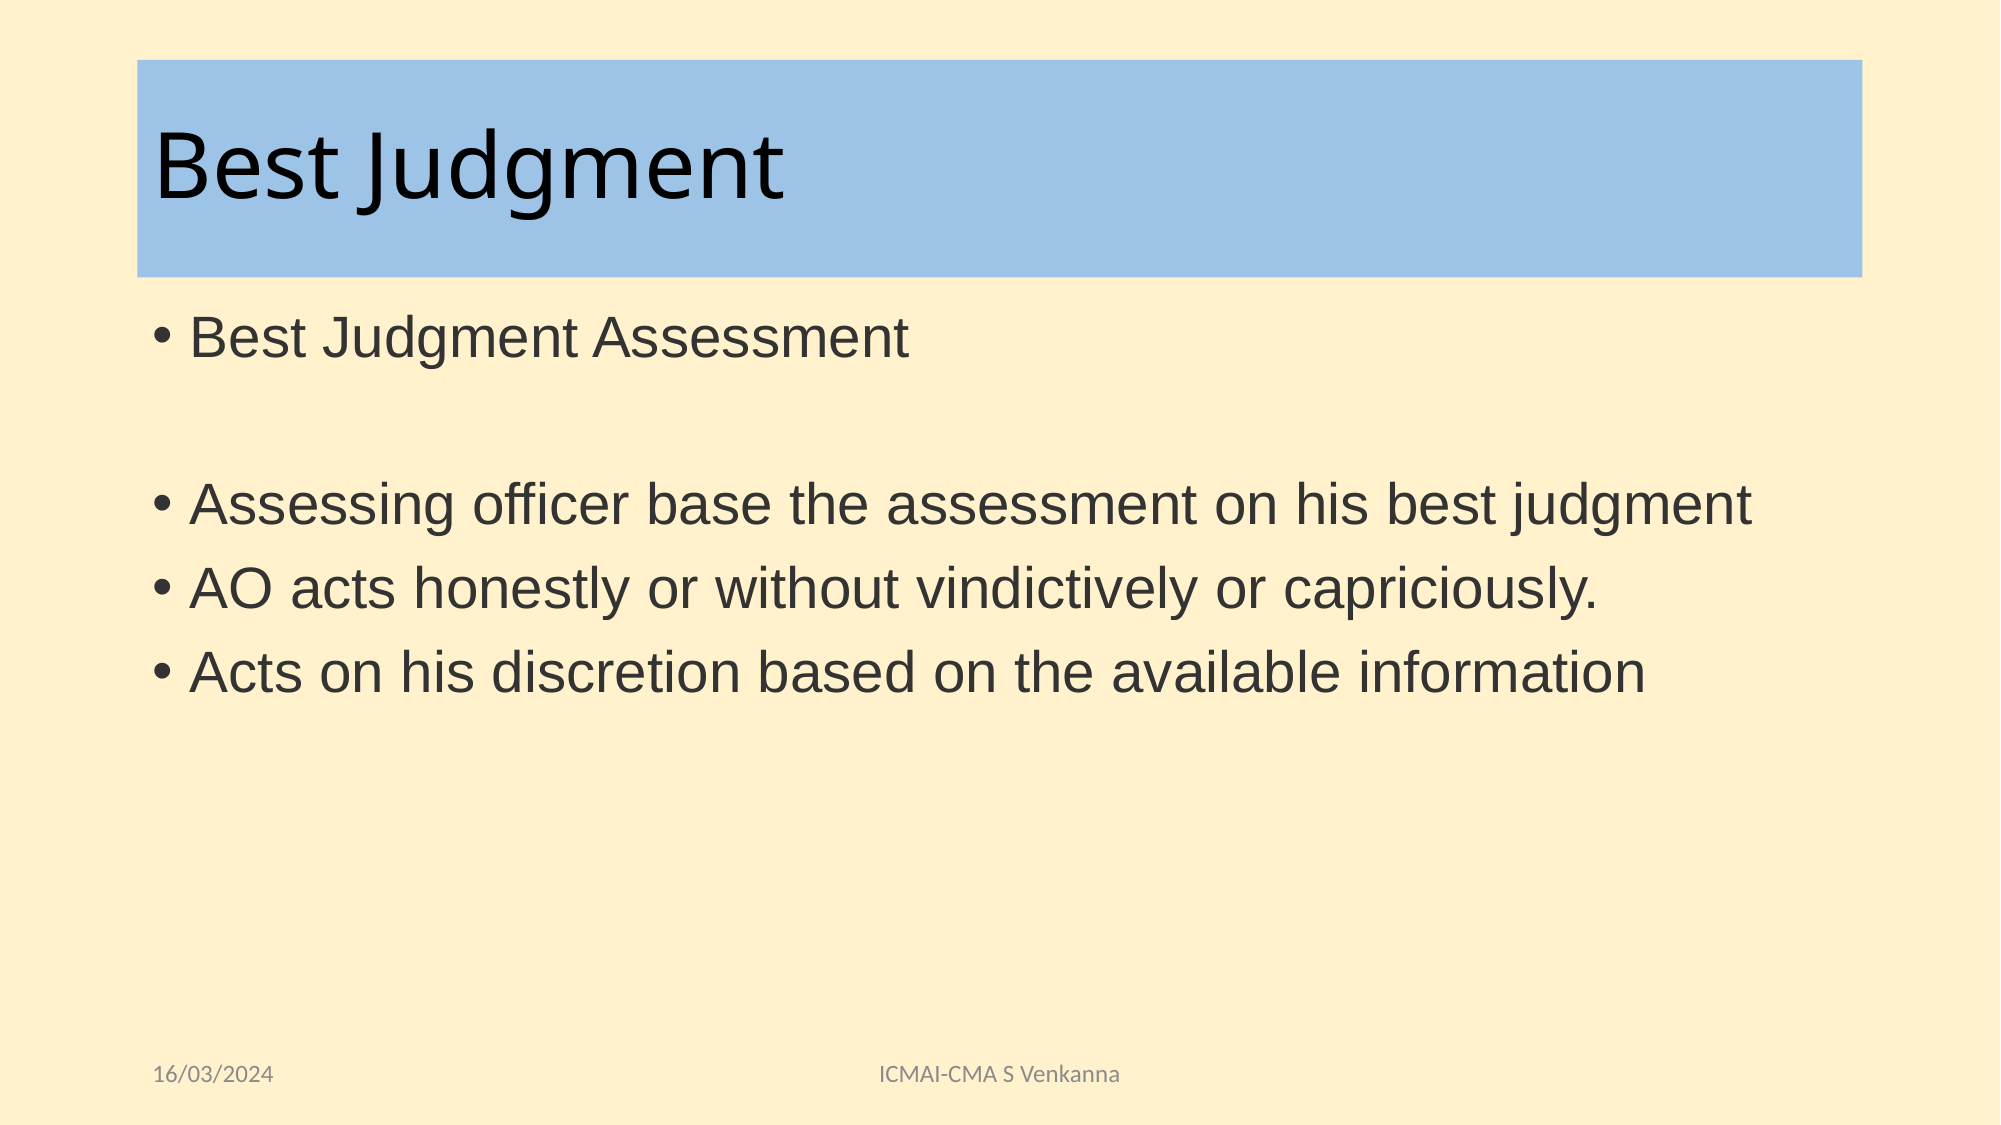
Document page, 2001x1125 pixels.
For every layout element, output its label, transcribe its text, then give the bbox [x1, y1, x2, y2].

list Best Judgment Assessment Assessing officer base the assessment on his best judgment AO acts honestly or without vindictively or capriciously. Acts on his discretion based on the available information [137, 299, 1863, 1014]
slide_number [137, 1042, 588, 1103]
footer ICMAI-CMA S Venkanna [662, 1042, 1338, 1103]
title Best Judgment [137, 59, 1863, 278]
